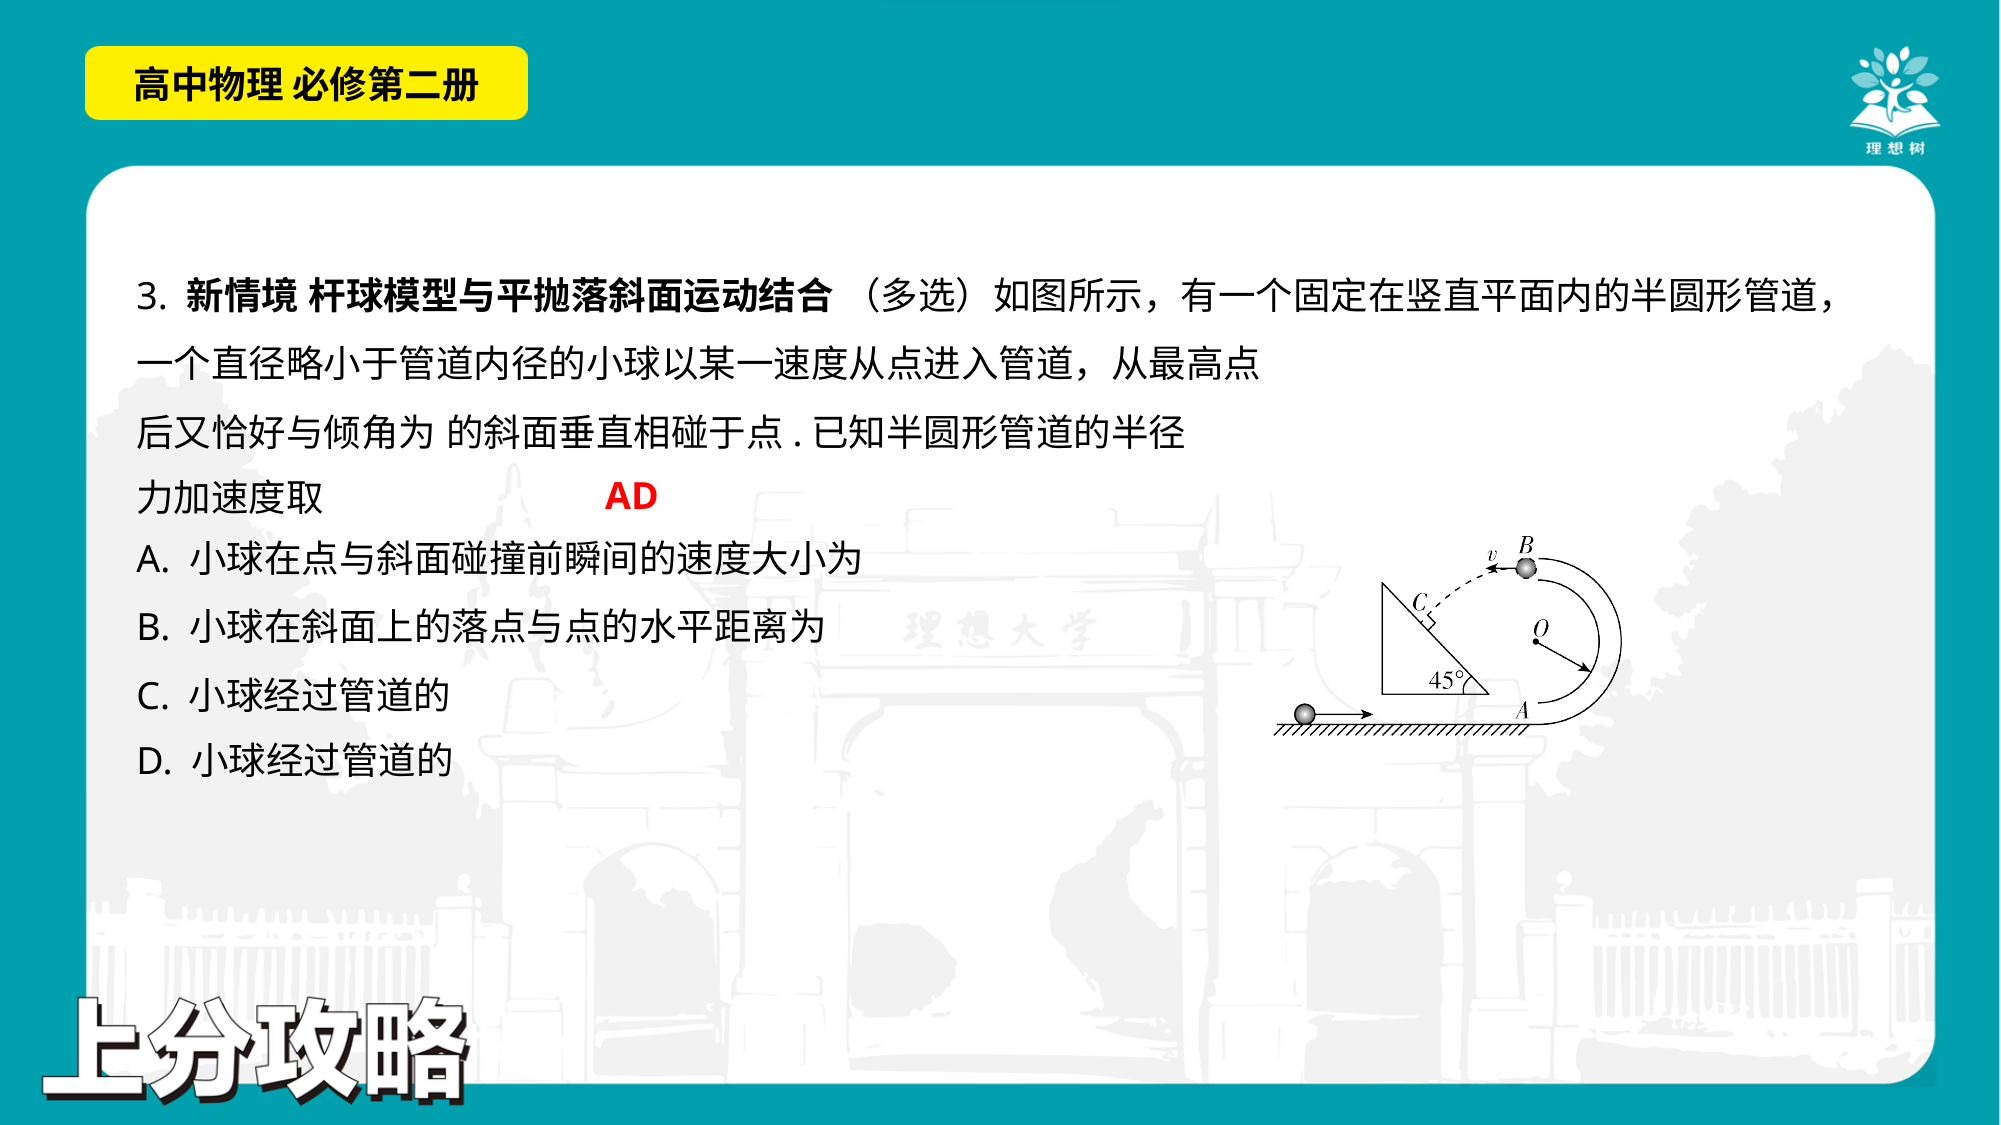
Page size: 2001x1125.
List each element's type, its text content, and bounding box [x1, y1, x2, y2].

picture [0, 0, 2000, 1125]
text_box AD [591, 452, 673, 511]
